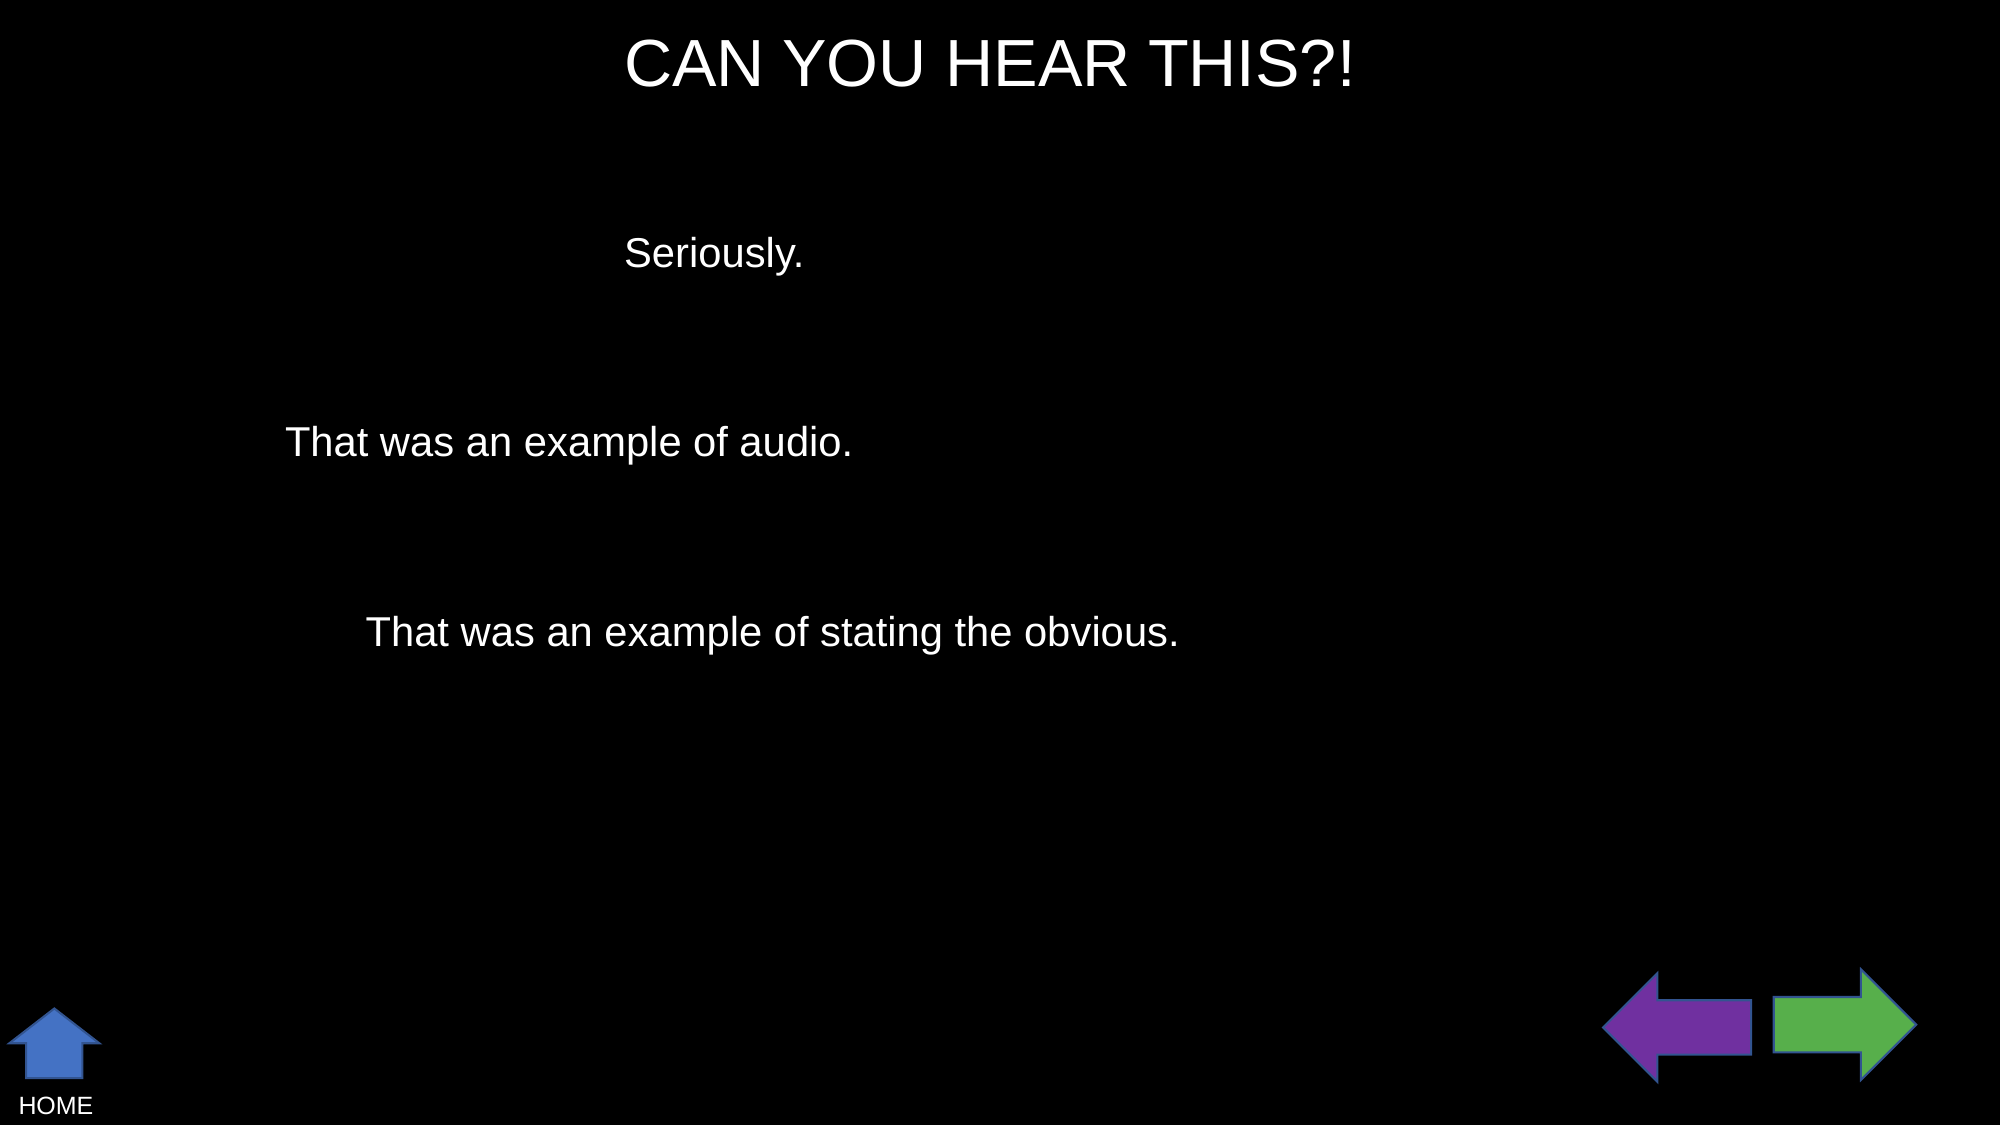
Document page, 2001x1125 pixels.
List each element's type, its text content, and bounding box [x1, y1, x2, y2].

text_box [1601, 970, 1753, 1085]
text_box Seriously. [609, 218, 1014, 283]
text_box That was an example of stating the obvious. [350, 597, 1722, 662]
text_box That was an example of audio. [270, 407, 1378, 473]
text_box CAN YOU HEAR THIS?! [609, 12, 1522, 108]
text_box [1772, 966, 1918, 1083]
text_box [3, 1008, 132, 1125]
